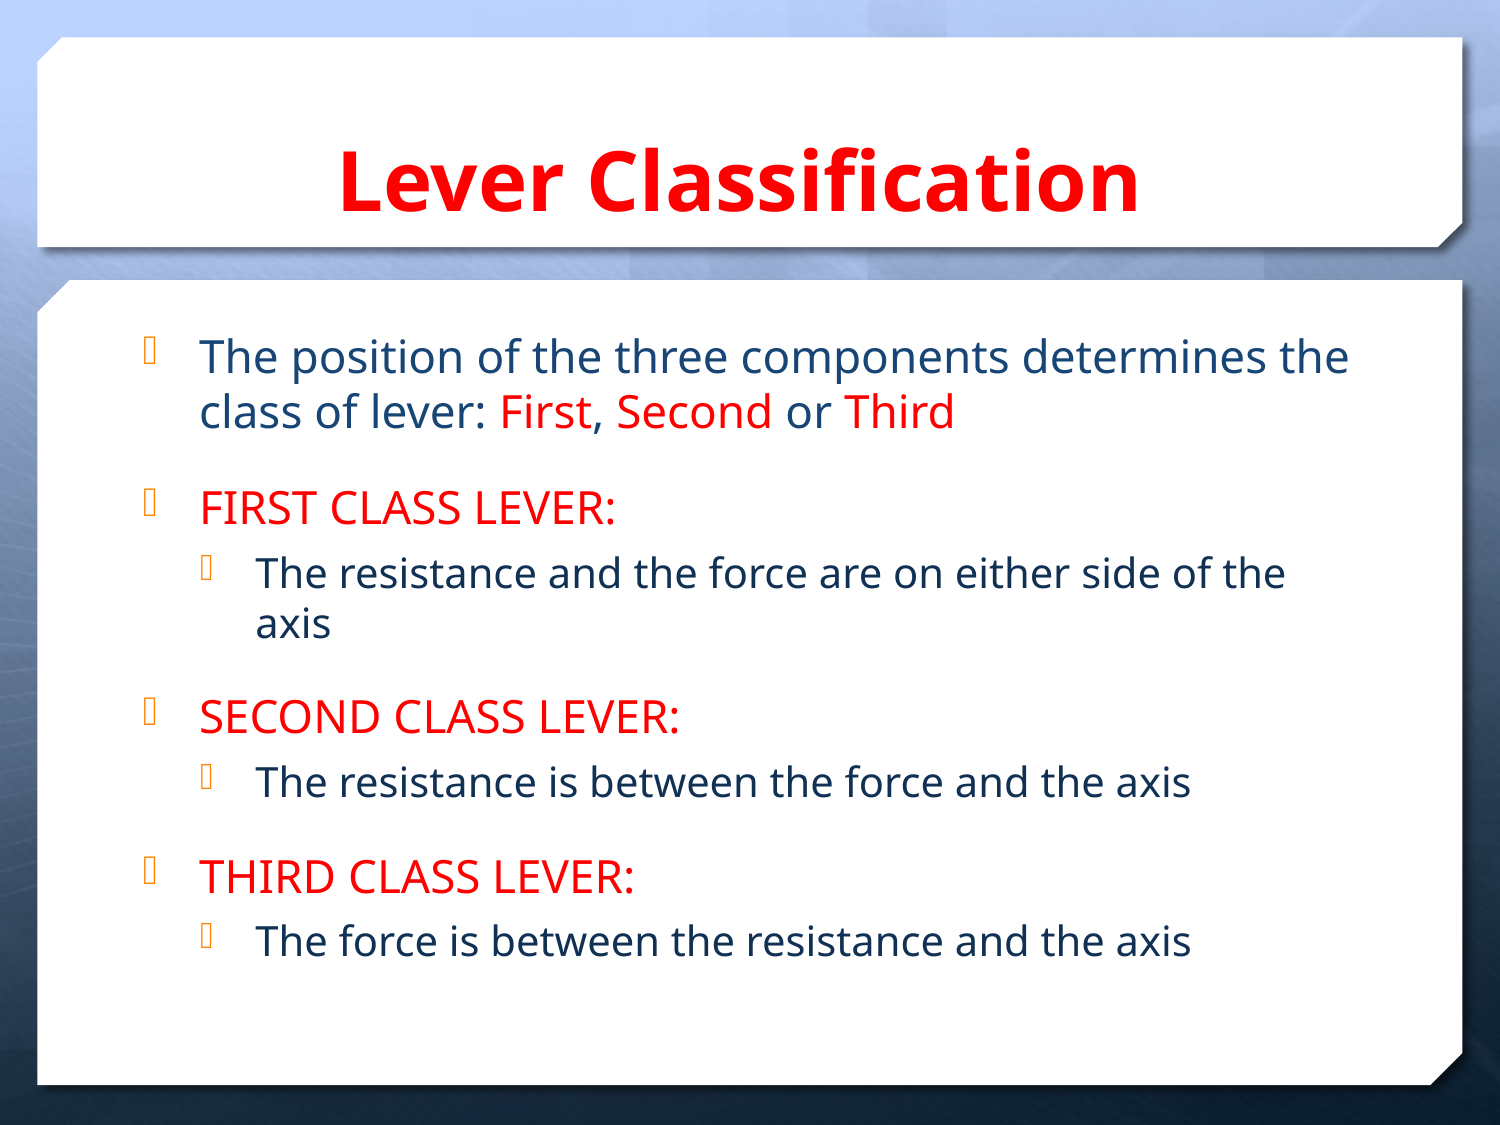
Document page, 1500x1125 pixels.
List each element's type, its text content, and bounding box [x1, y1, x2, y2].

list The position of the three components determines the class of lever: First, Second or Third FIRST CLASS LEVER: The resistance and the force are on either side of the axis SECOND CLASS LEVER: The resistance is between the force and the axis THIRD CLASS LEVER: The force is between the resistance and the axis [127, 319, 1372, 978]
title Lever Classification [127, 48, 1372, 236]
